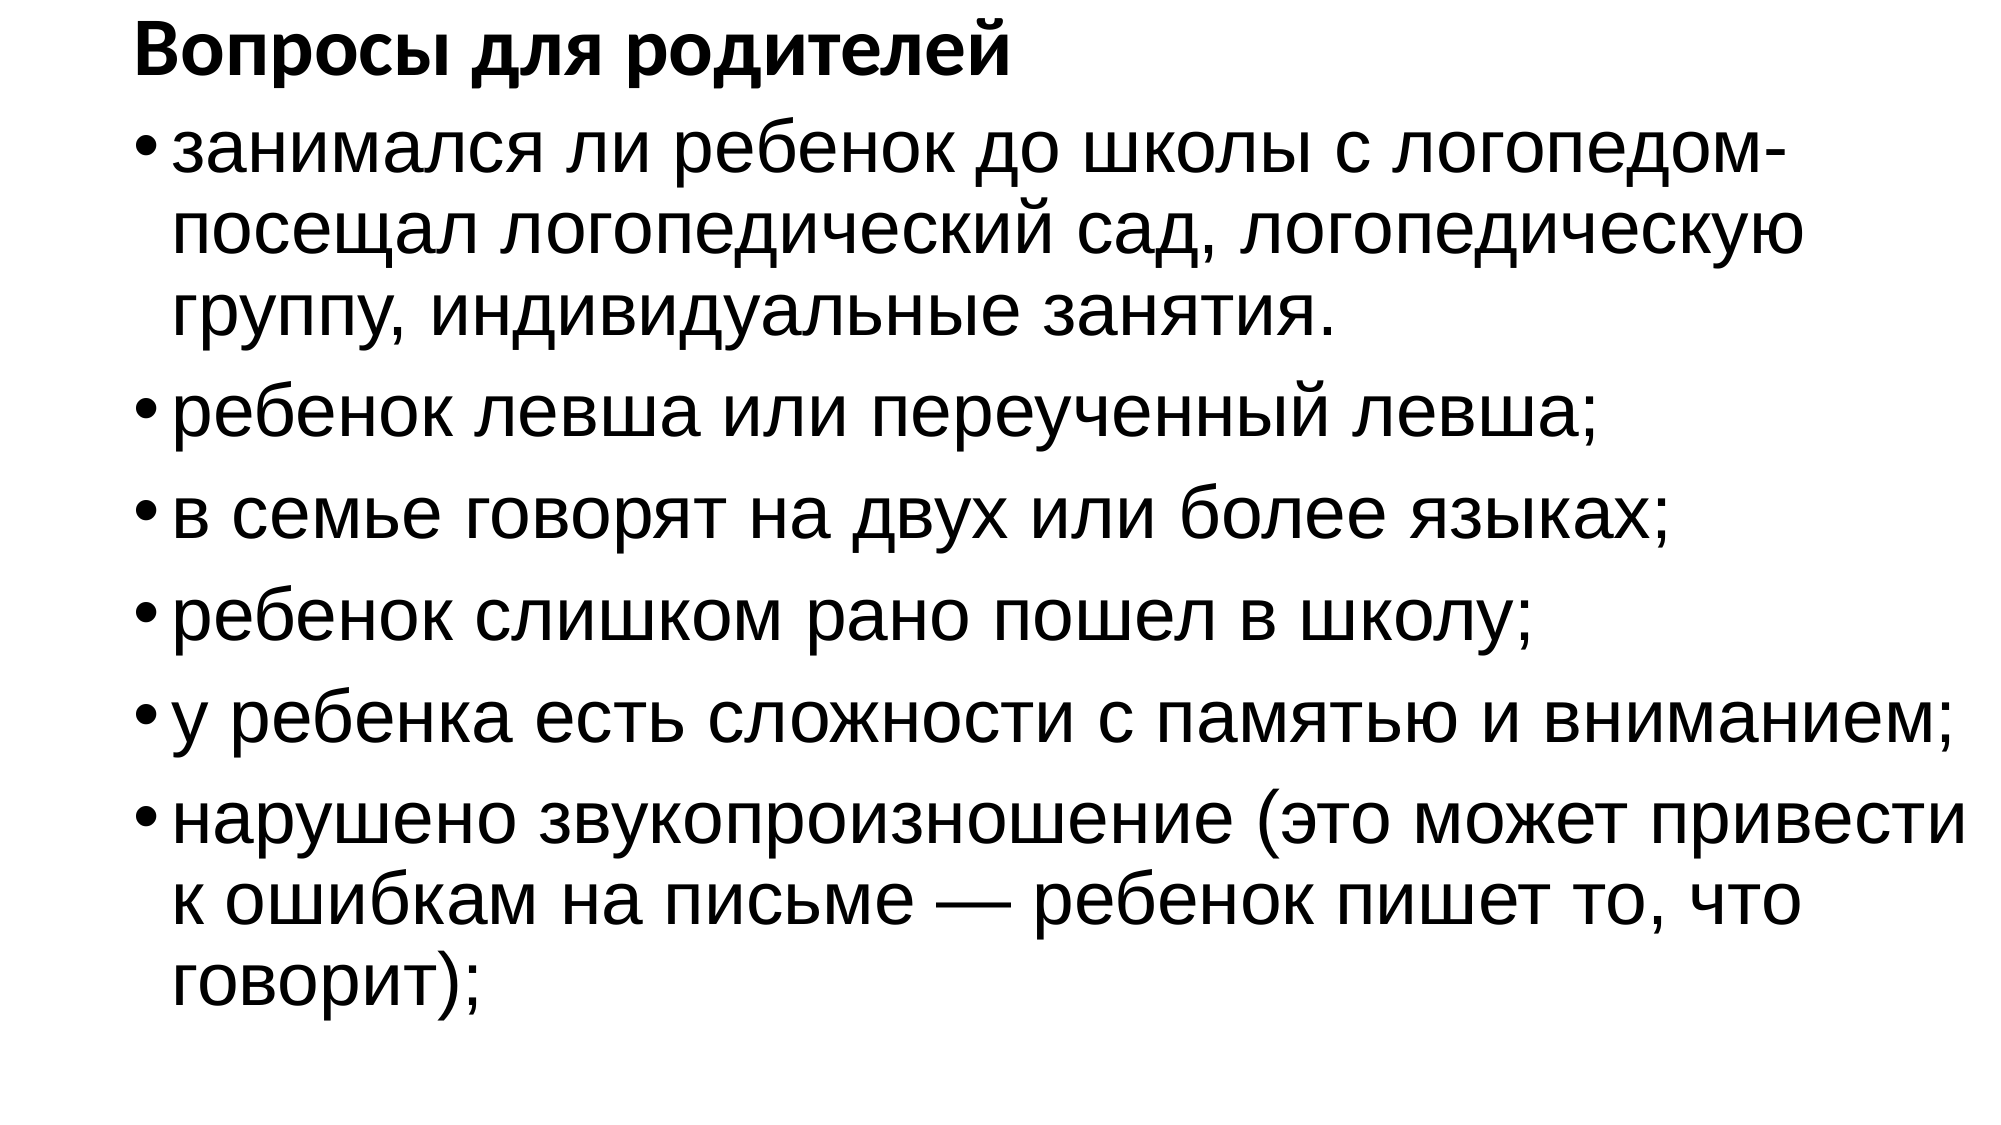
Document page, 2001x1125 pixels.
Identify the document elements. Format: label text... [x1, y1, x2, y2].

text_box Вопросы для родителей [119, 0, 1178, 100]
list занимался ли ребенок до школы с логопедом- посещал логопедический сад, логопедическую группу, индивидуальные занятия. ребенок левша или переученный левша; в семье говорят на двух или более языках; ребенок слишком рано пошел в школу; у ребенка есть сложности с памятью и вниманием; нарушено звукопроизношение (это может привести к ошибкам на письме — ребенок пишет то, что говорит); [119, 100, 2000, 1125]
